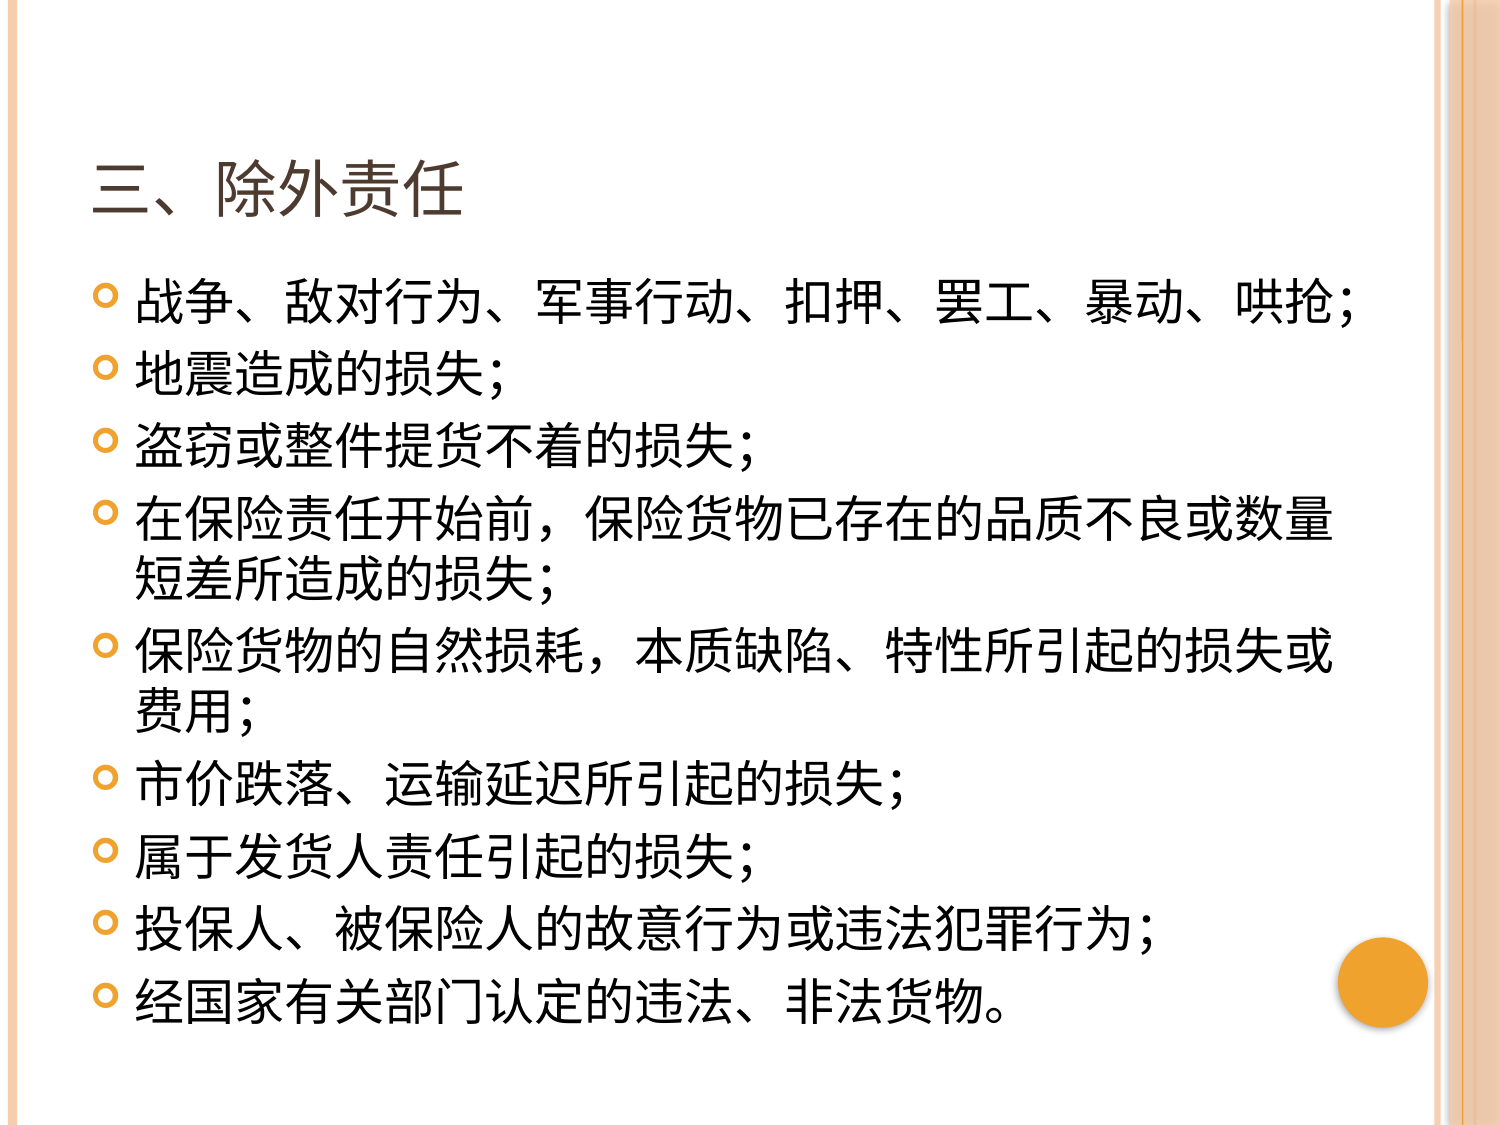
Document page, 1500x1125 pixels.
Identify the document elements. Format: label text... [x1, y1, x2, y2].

title 三、除外责任 [75, 45, 1300, 233]
list 战争、敌对行为、军事行动、扣押、罢工、暴动、哄抢； 地震造成的损失； 盗窃或整件提货不着的损失； 在保险责任开始前，保险货物已存在的品质不良或数量短差所造成的损失； 保险货物的自然损耗，本质缺陷、特性所引起的损失或费用； 市价跌落、运输延迟所引起的损失； 属于发货人责任引起的损失； 投保人、被保险人的故意行为或违法犯罪行为； 经国家有关部门认定的违法、非法货物。 [74, 262, 1400, 1063]
